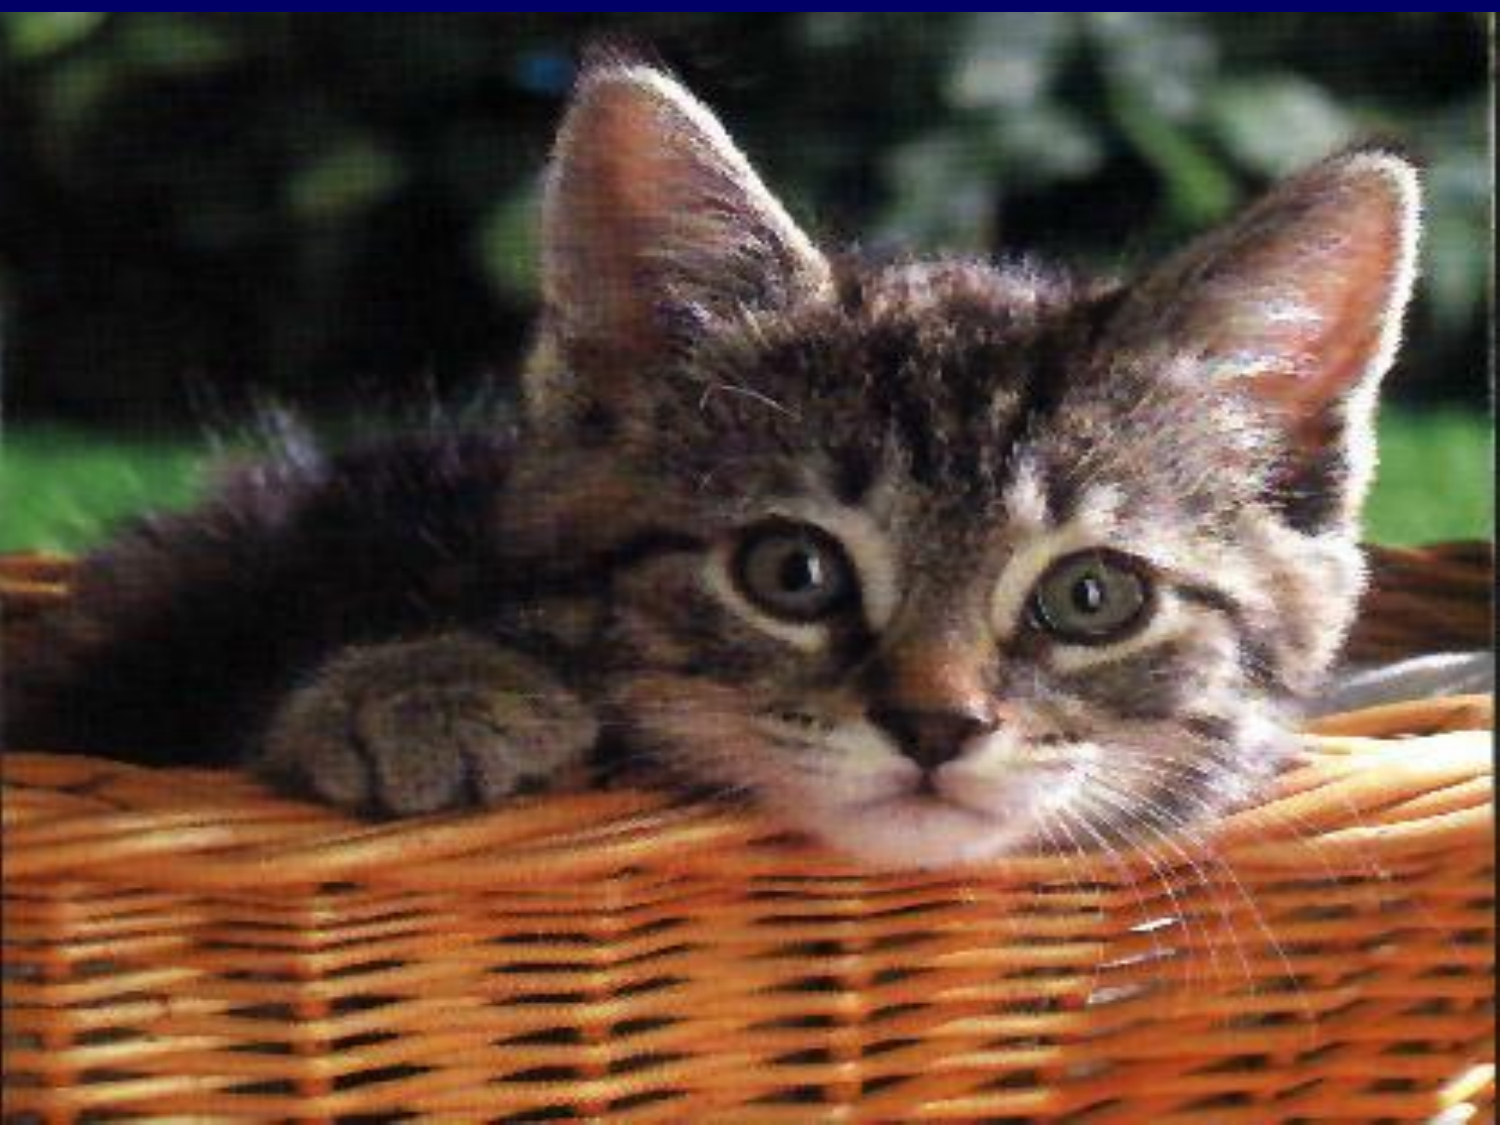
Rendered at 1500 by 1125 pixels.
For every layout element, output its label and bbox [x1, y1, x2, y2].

list [0, 11, 1500, 1125]
